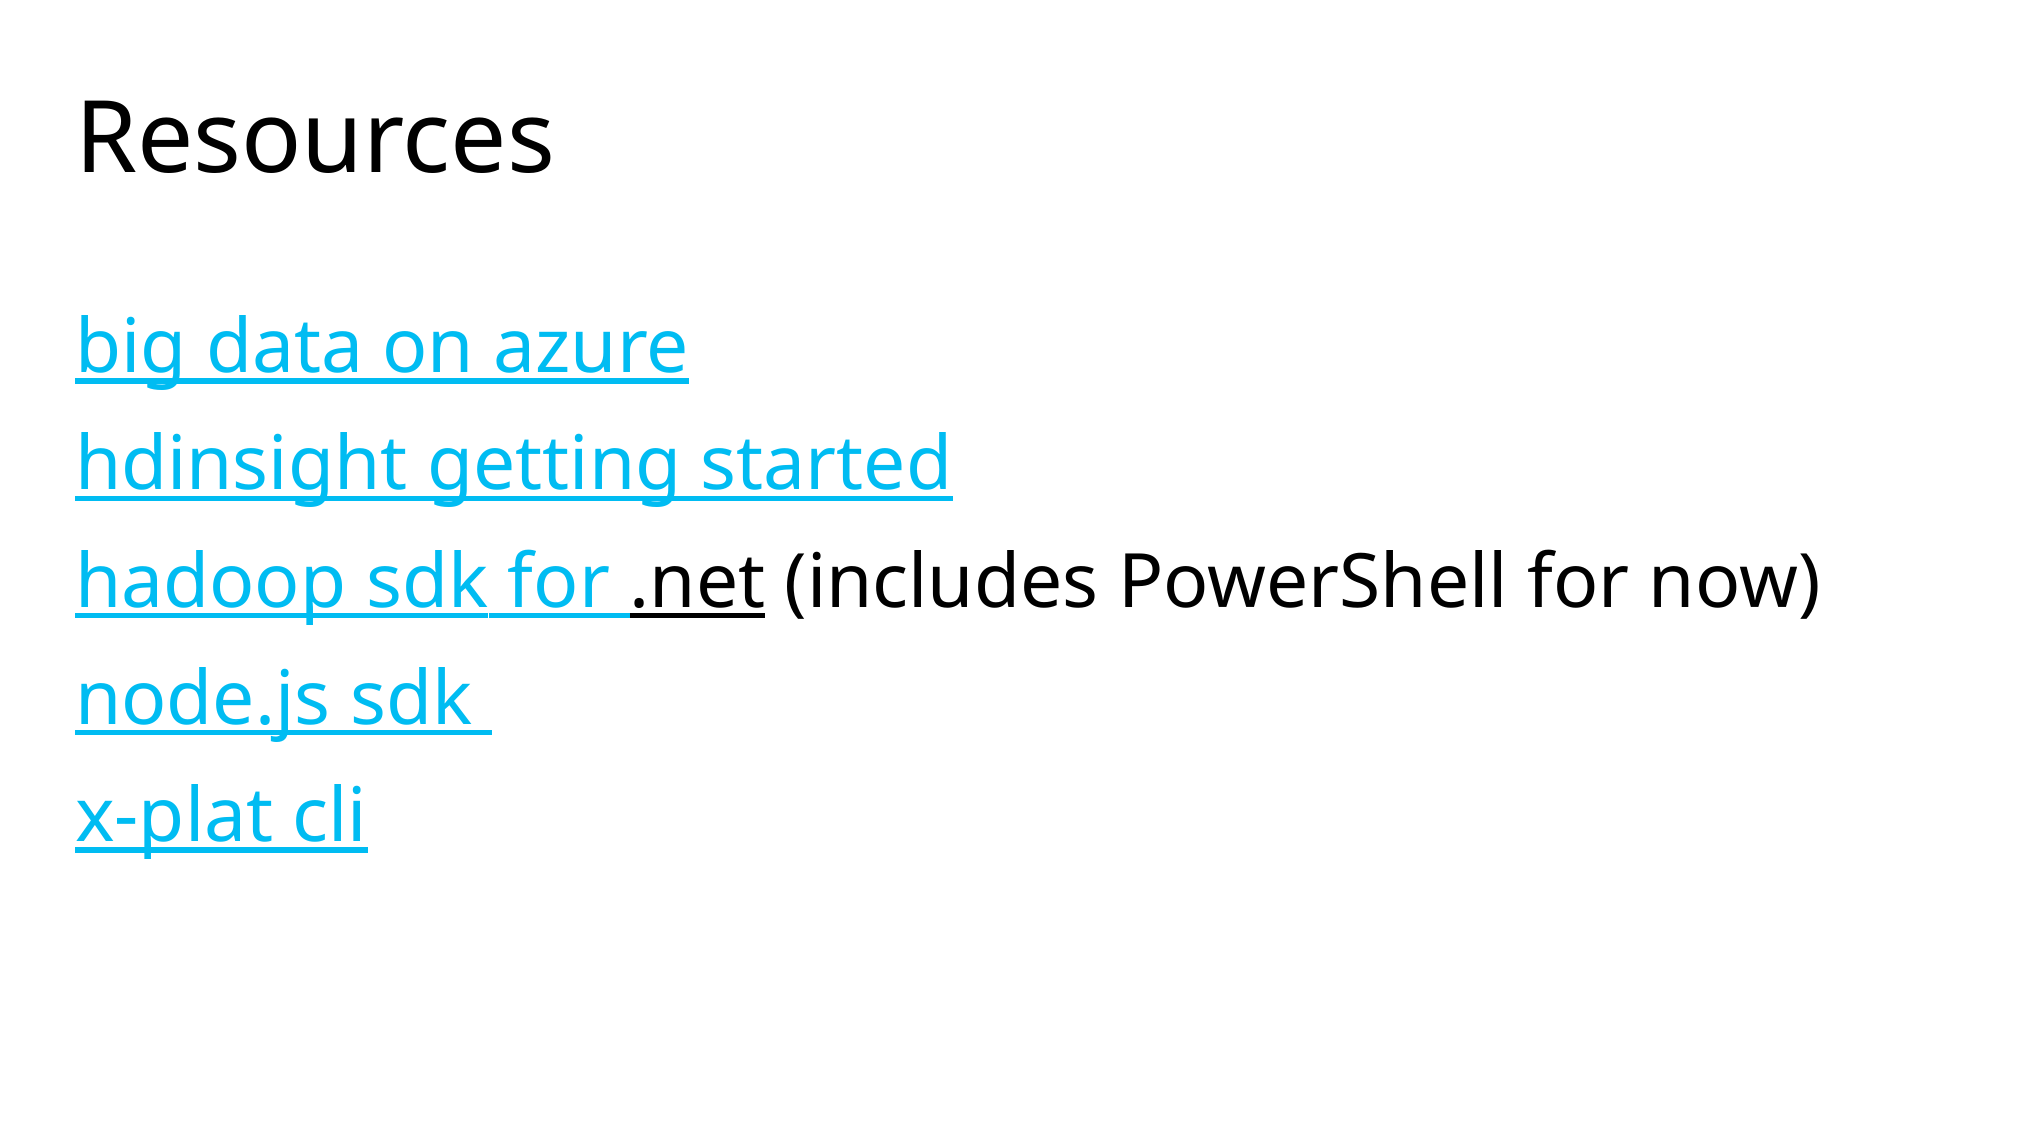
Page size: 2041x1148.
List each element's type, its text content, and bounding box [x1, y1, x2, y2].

title Resources [45, 48, 1996, 199]
list big data on azure hdinsight getting started hadoop sdk for .net (includes PowerShell for now) node.js sdk x-plat cli [45, 273, 1996, 1099]
